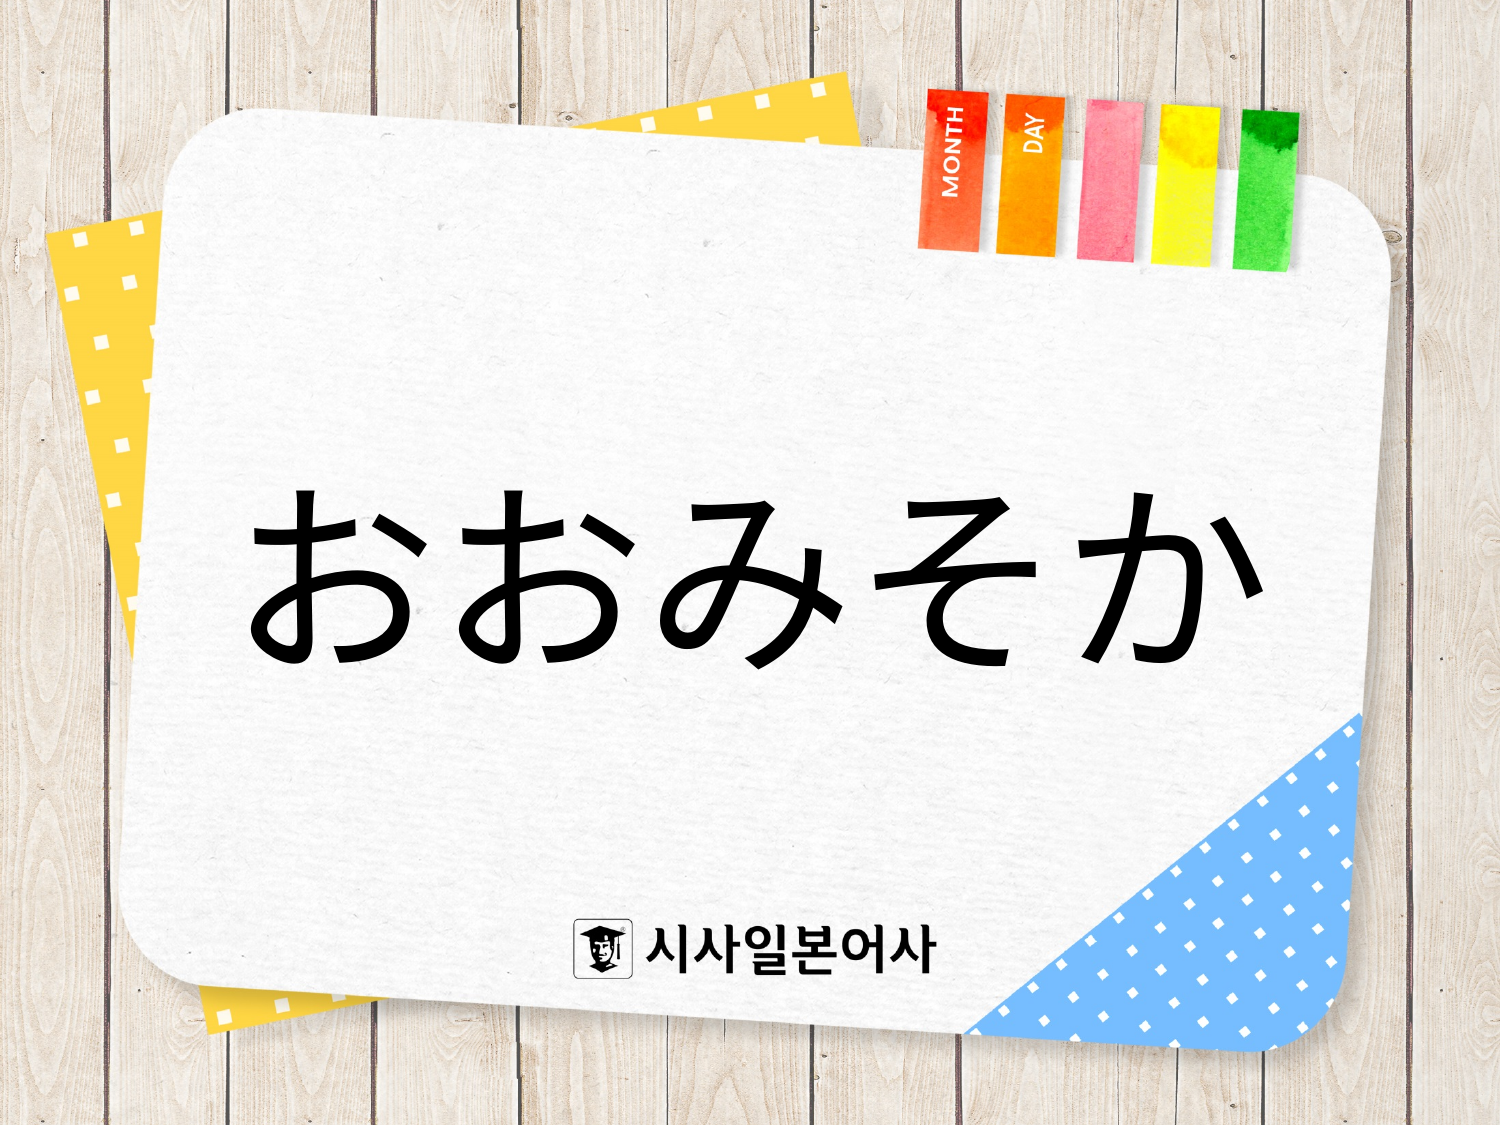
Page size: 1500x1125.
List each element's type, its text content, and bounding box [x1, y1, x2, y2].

title おおみそか [75, 338, 1425, 811]
picture [0, 0, 1500, 1125]
